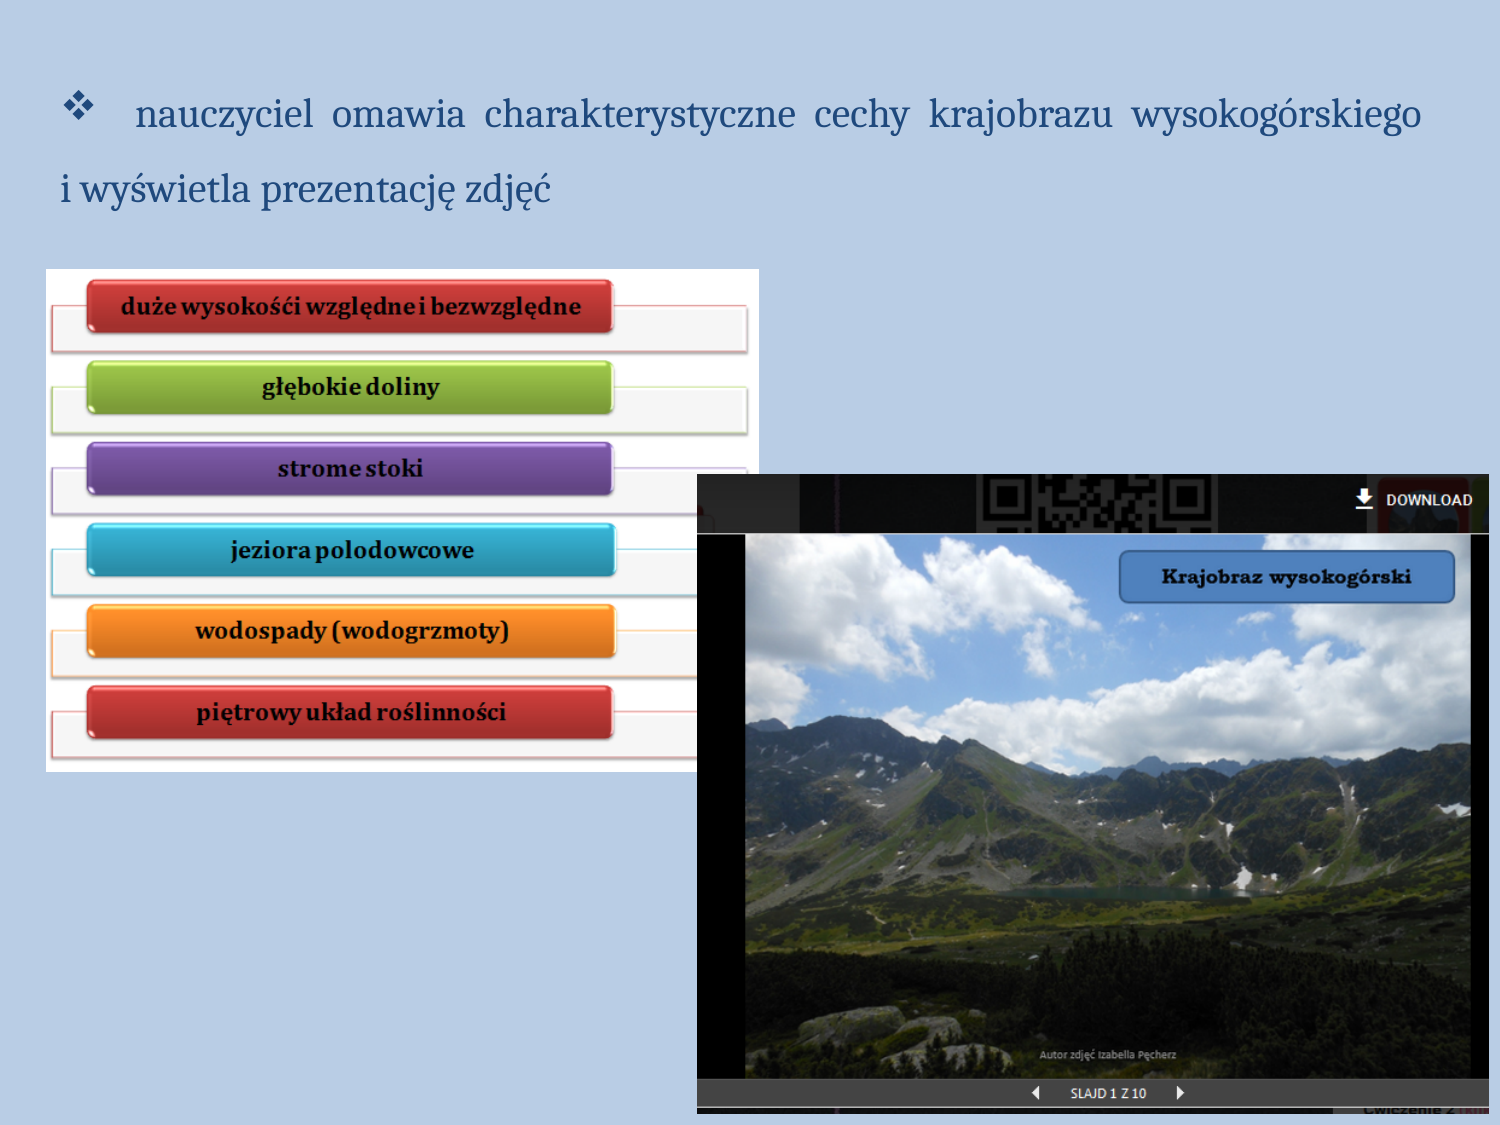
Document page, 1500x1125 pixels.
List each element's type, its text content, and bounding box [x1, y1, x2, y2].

picture [46, 269, 1489, 1114]
text_box nauczyciel omawia charakterystyczne cechy krajobrazu wysokogórskiego i wyświetla prezentację zdjęć [23, 23, 1477, 293]
